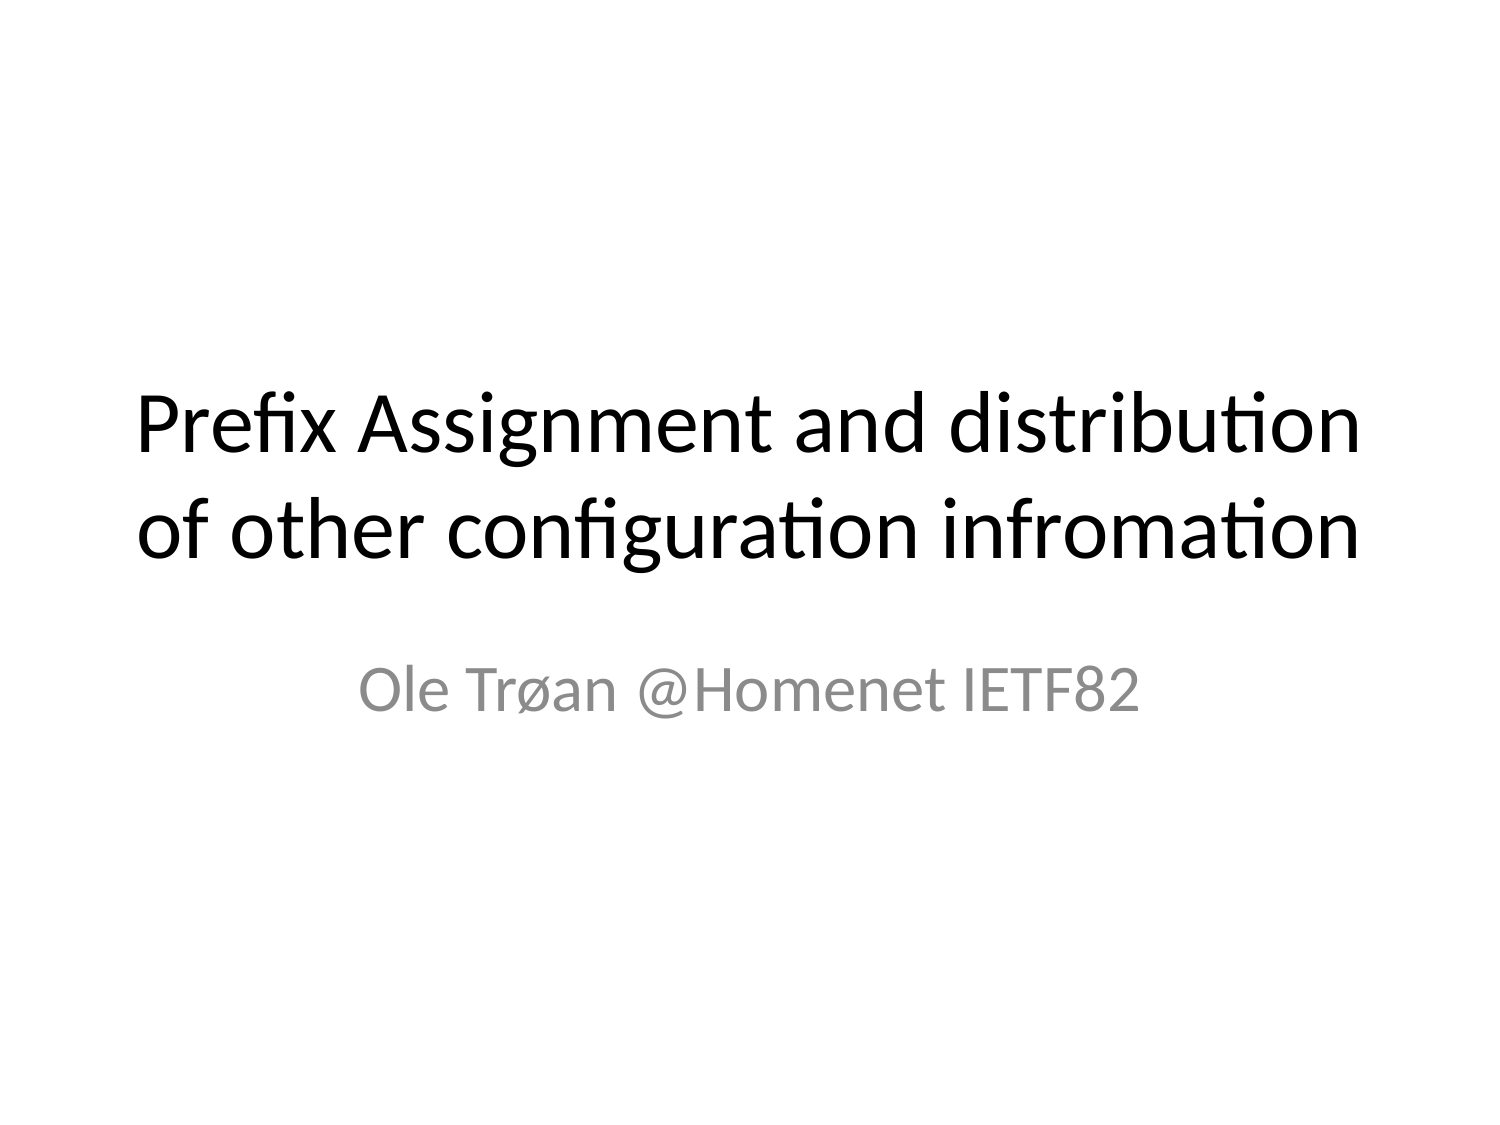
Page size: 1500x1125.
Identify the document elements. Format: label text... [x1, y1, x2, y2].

subtitle Ole Trøan @Homenet IETF82 [225, 637, 1275, 925]
title Prefix Assignment and distribution of other configuration infromation [112, 349, 1388, 591]
